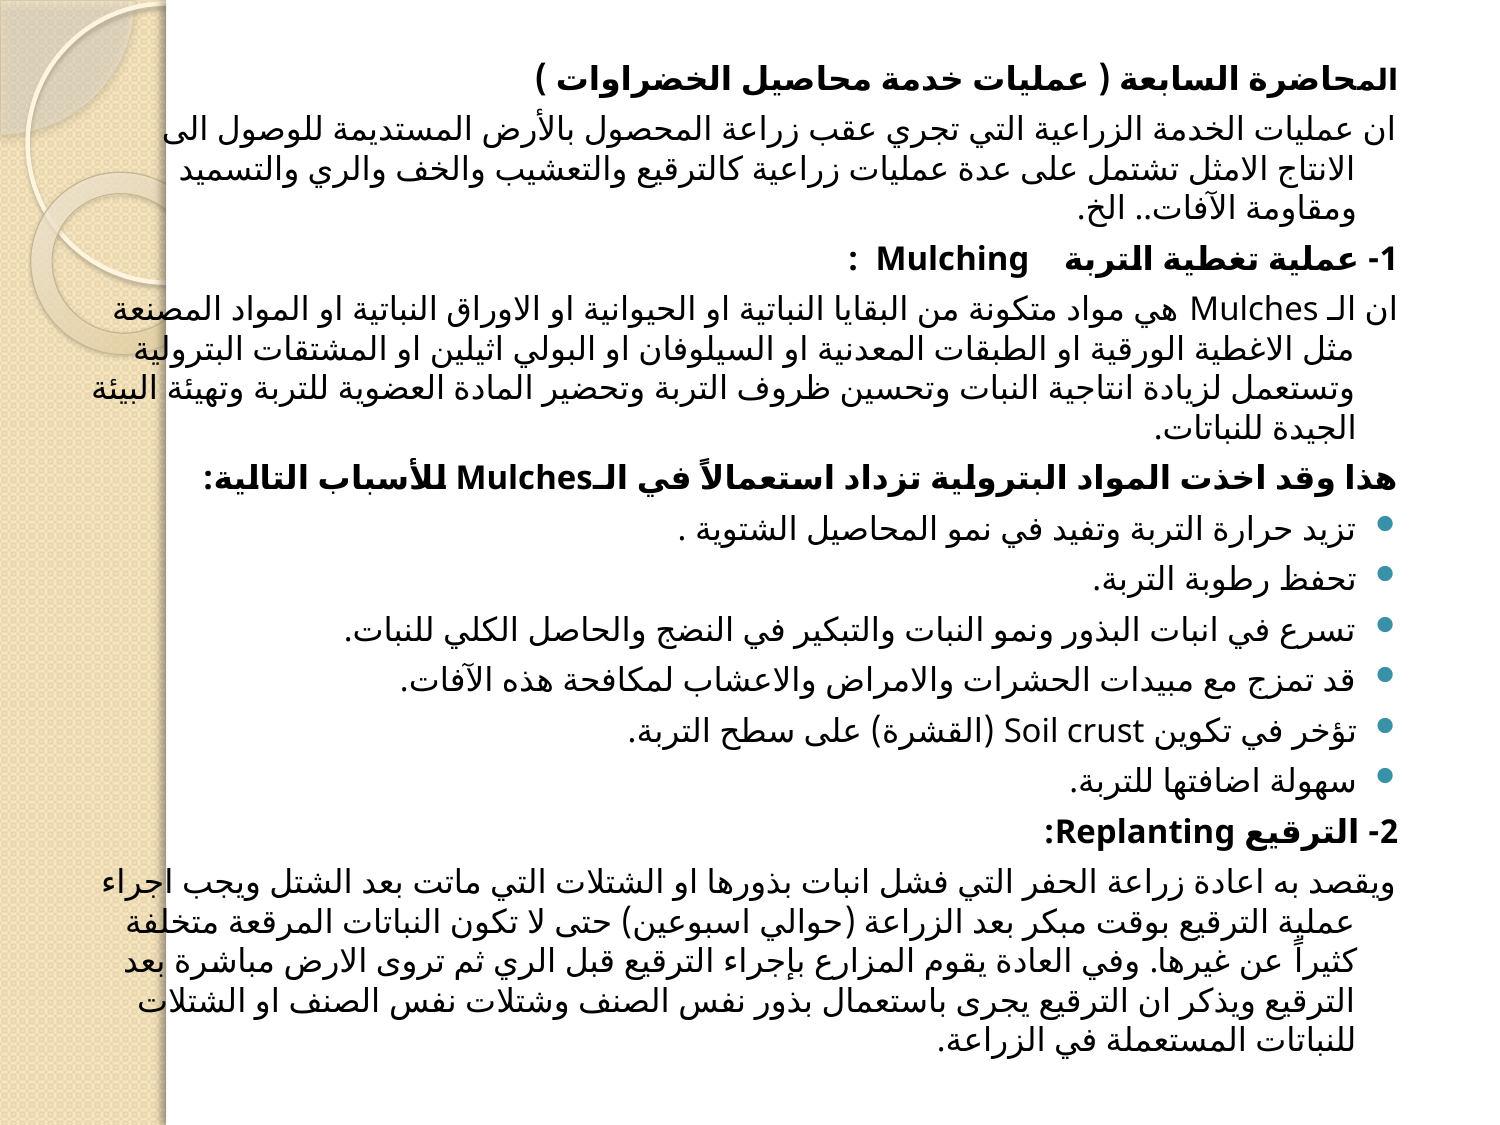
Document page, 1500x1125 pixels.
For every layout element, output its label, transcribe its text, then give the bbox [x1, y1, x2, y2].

title [235, 45, 1466, 233]
list المحاضرة السابعة ( عمليات خدمة محاصيل الخضراوات ) ان عمليات الخدمة الزراعية التي تجري عقب زراعة المحصول بالأرض المستديمة للوصول الى الانتاج الامثل تشتمل على عدة عمليات زراعية كالترقيع والتعشيب والخف والري والتسميد ومقاومة الآفات.. الخ. 1- عملية تغطية التربة Mulching : ان الـ Mulches هي مواد متكونة من البقايا النباتية او الحيوانية او الاوراق النباتية او المواد المصنعة مثل الاغطية الورقية او الطبقات المعدنية او السيلوفان او البولي اثيلين او المشتقات البترولية وتستعمل لزيادة انتاجية النبات وتحسين ظروف التربة وتحضير المادة العضوية للتربة وتهيئة البيئة الجيدة للنباتات. هذا وقد اخذت المواد البترولية تزداد استعمالاً في الـMulches للأسباب التالية: تزيد حرارة التربة وتفيد في نمو المحاصيل الشتوية . تحفظ رطوبة التربة. تسرع في انبات البذور ونمو النبات والتبكير في النضج والحاصل الكلي للنبات. قد تمزج مع مبيدات الحشرات والامراض والاعشاب لمكافحة هذه الآفات. تؤخر في تكوين Soil crust (القشرة) على سطح التربة. سهولة اضافتها للتربة. 2- الترقيع Replanting: ويقصد به اعادة زراعة الحفر التي فشل انبات بذورها او الشتلات التي ماتت بعد الشتل ويجب اجراء عملية الترقيع بوقت مبكر بعد الزراعة (حوالي اسبوعين) حتى لا تكون النباتات المرقعة متخلفة كثيراً عن غيرها. وفي العادة يقوم المزارع بإجراء الترقيع قبل الري ثم تروى الارض مباشرة بعد الترقيع ويذكر ان الترقيع يجرى باستعمال بذور نفس الصنف وشتلات نفس الصنف او الشتلات للنباتات المستعملة في الزراعة. [62, 50, 1425, 1075]
